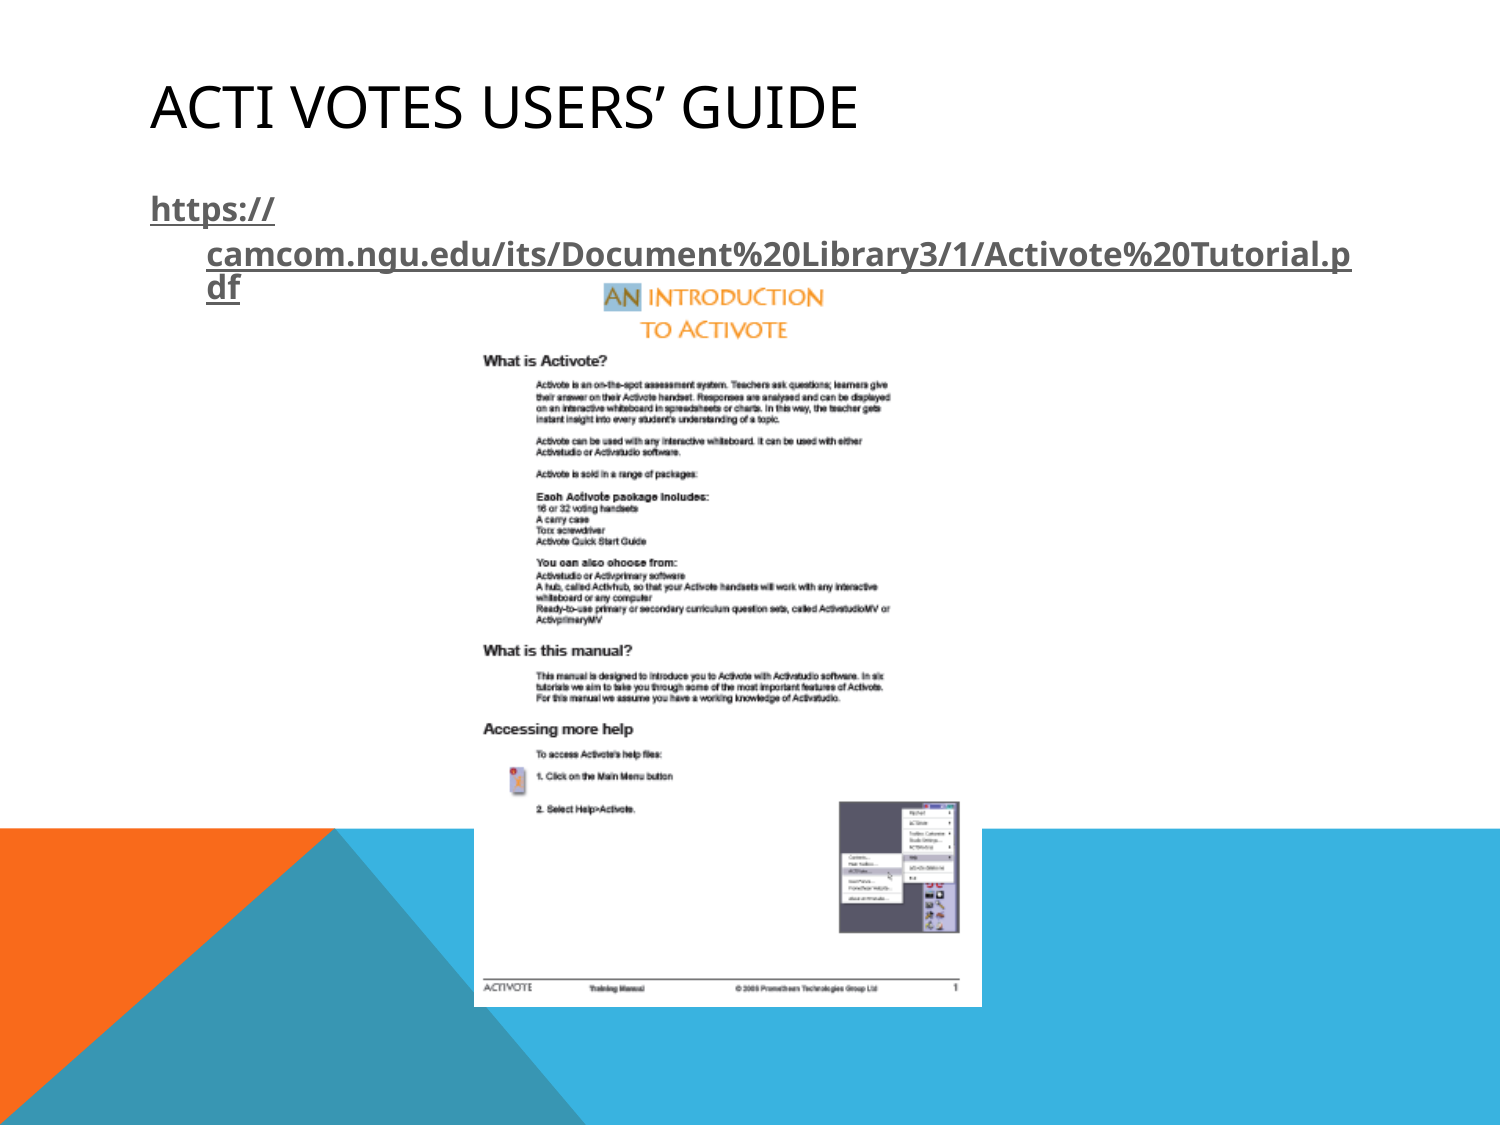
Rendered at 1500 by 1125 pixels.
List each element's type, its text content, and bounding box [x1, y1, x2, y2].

title Acti Votes Users’ Guide [135, 60, 1369, 150]
list https://camcom.ngu.edu/its/Document%20Library3/1/Activote%20Tutorial.pdf [135, 180, 1369, 768]
picture [474, 274, 982, 1007]
